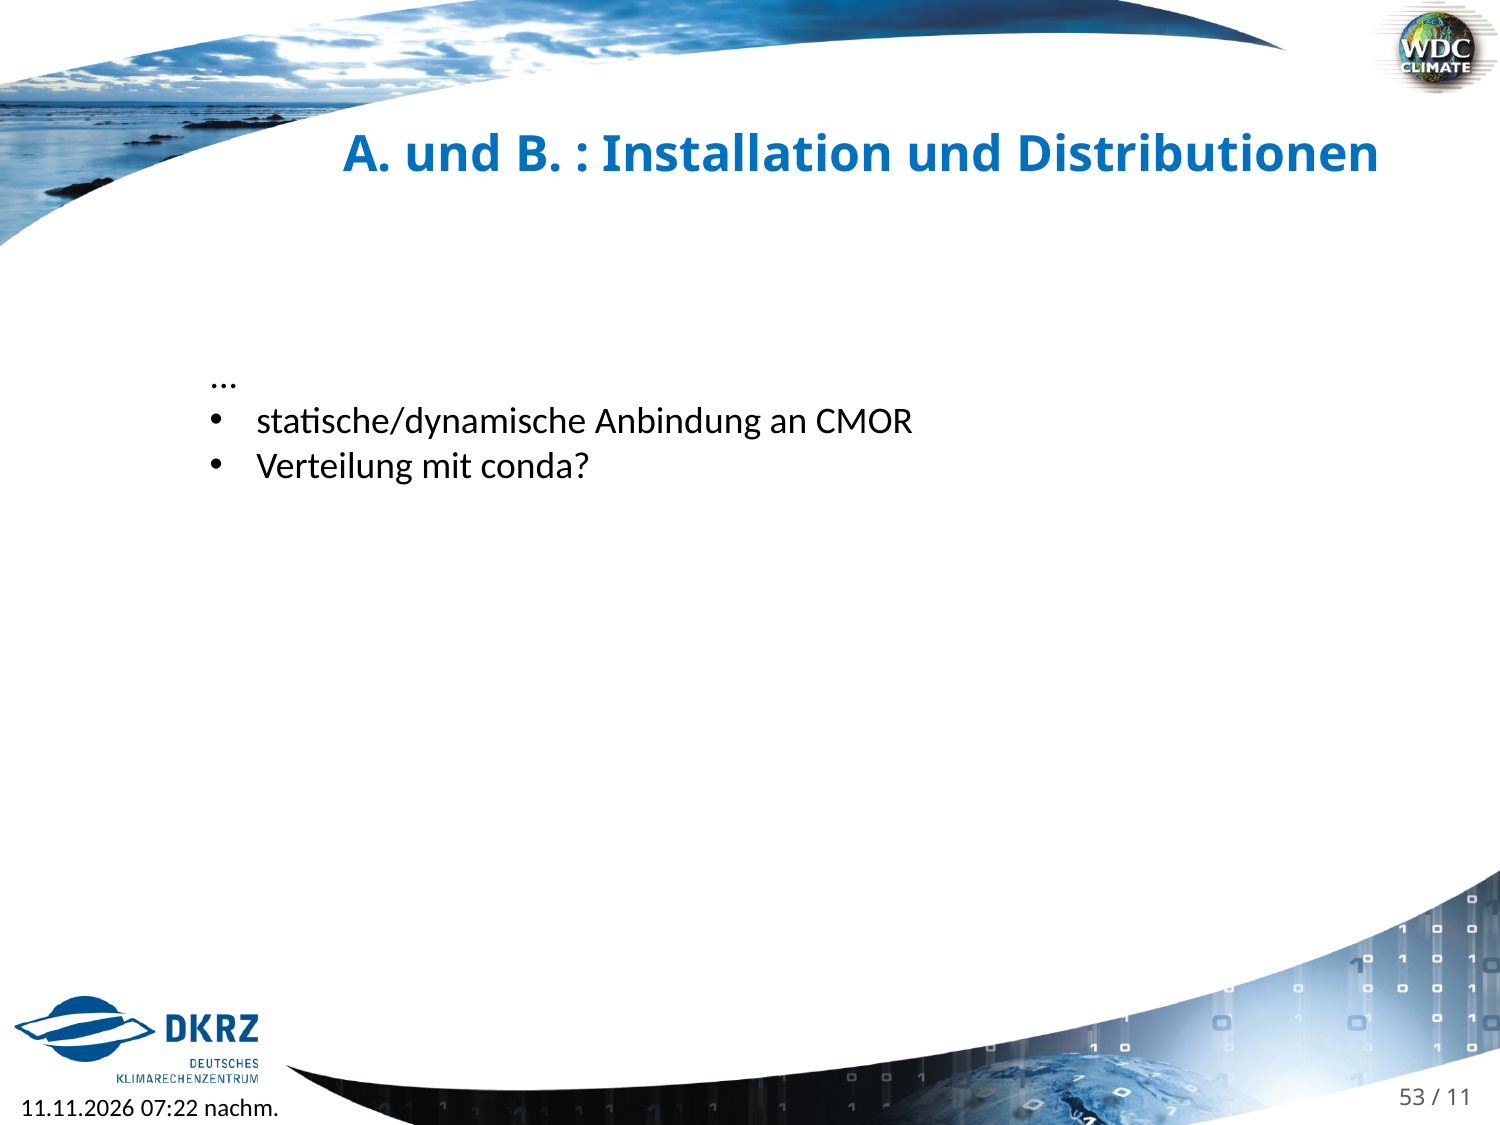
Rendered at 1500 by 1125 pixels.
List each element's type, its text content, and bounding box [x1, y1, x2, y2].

text_box ... statische/dynamische Anbindung an CMOR Verteilung mit conda? [194, 343, 1140, 494]
picture [1371, 0, 1500, 94]
picture [285, 867, 1500, 1125]
picture [0, 0, 1288, 246]
text_box A. und B. : Installation und Distributionen [224, 113, 1500, 189]
picture [14, 996, 258, 1083]
